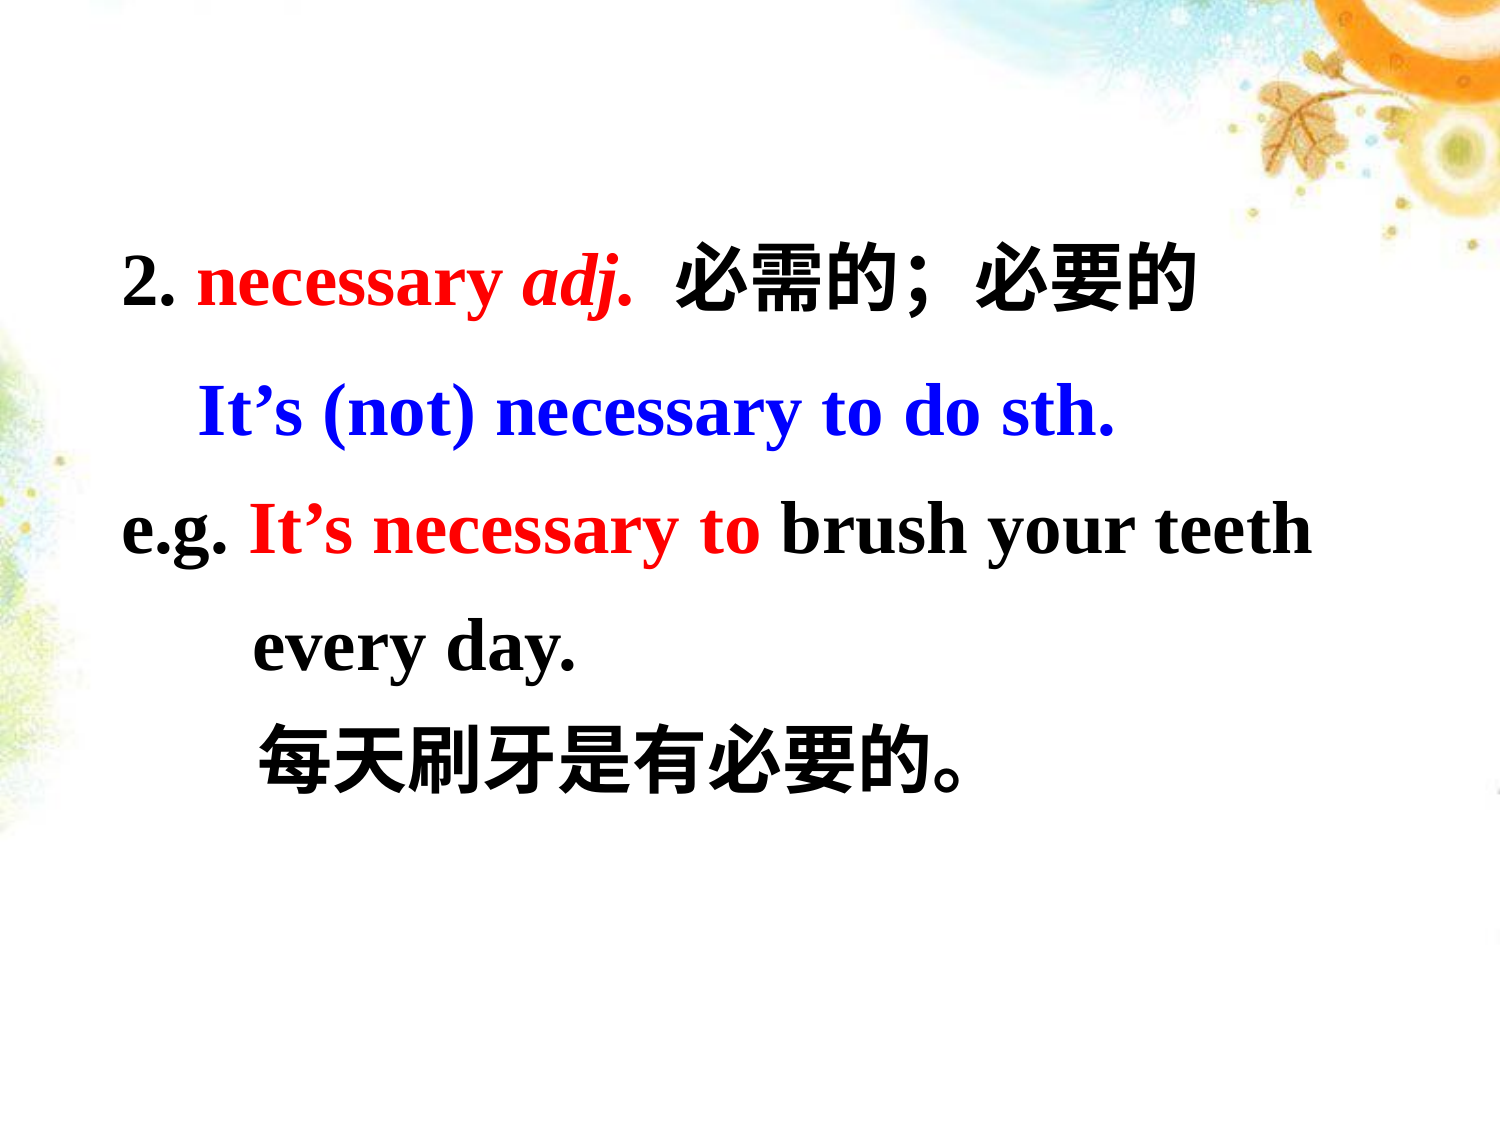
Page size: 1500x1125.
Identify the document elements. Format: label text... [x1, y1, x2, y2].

picture [0, 0, 1500, 1125]
text_box It’s (not) necessary to do sth. [183, 329, 1193, 444]
text_box e.g. It’s necessary to brush your teeth every day. 每天刷牙是有必要的。 [106, 444, 1400, 810]
text_box 2. necessary adj. 必需的；必要的 [106, 196, 1424, 329]
